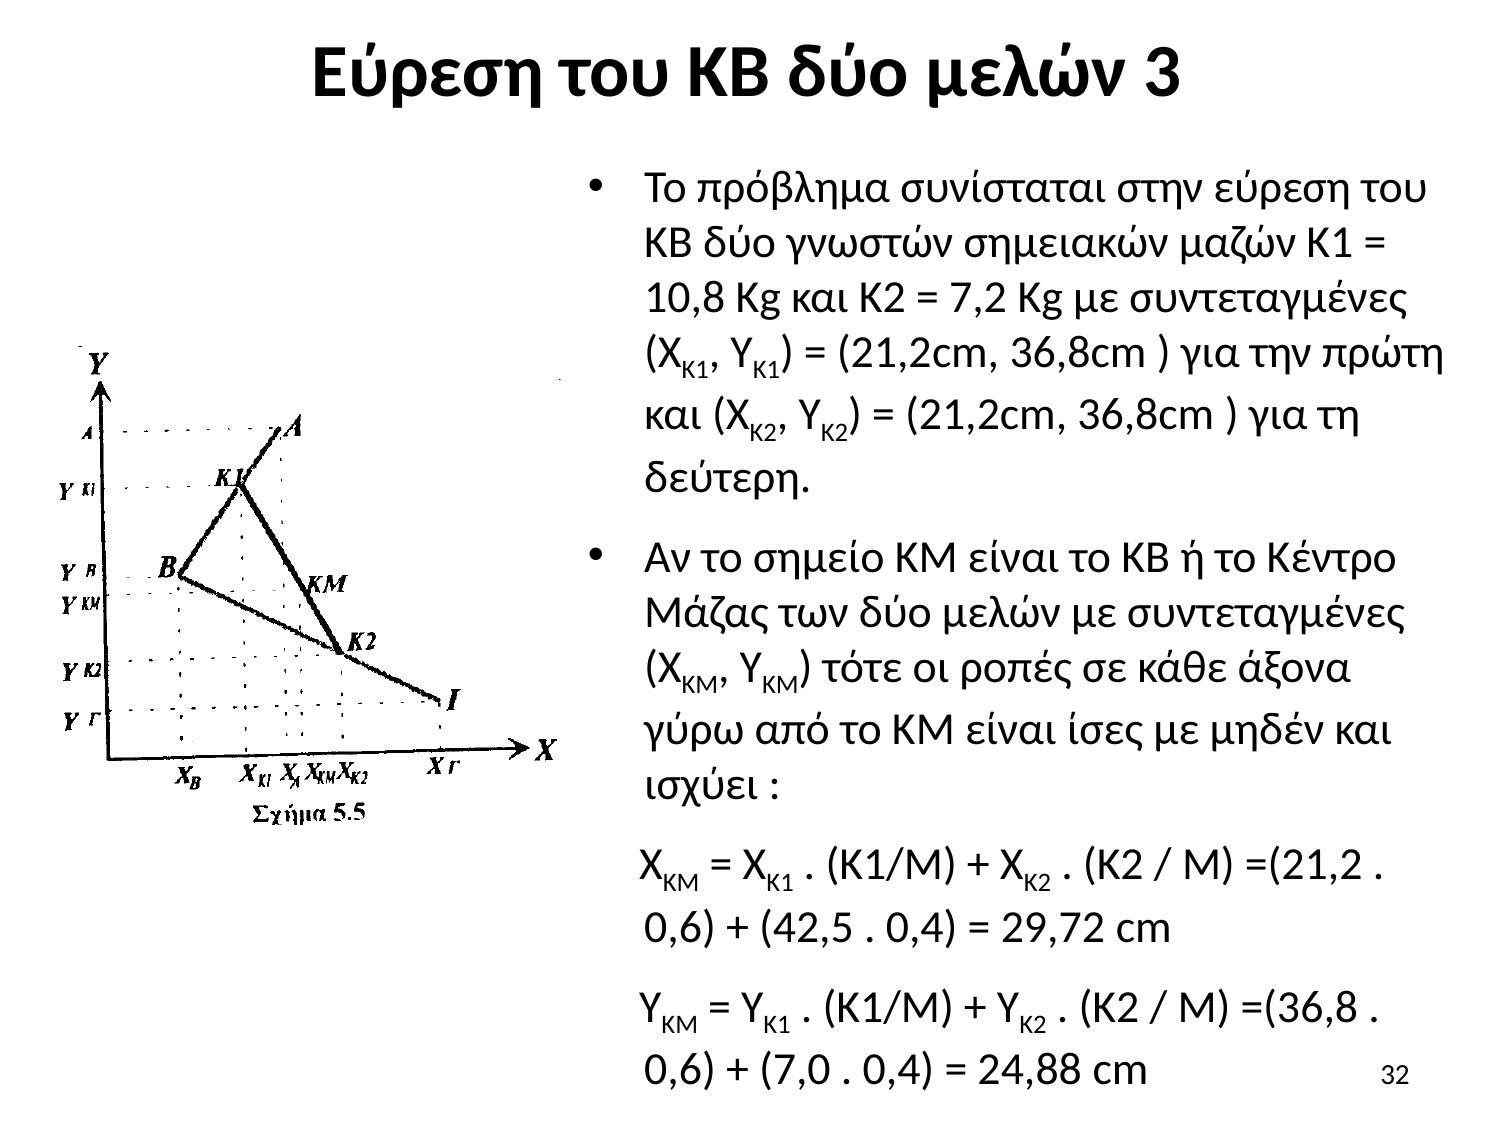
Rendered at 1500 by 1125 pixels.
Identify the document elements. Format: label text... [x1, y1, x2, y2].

list Το πρόβλημα συνίσταται στην εύρεση του ΚΒ δύο γνωστών σημειακών μαζών Κ1 = 10,8 Kg και Κ2 = 7,2 Kg με συντεταγμένες (ΧΚ1, ΥΚ1) = (21,2cm, 36,8cm ) για την πρώτη και (ΧΚ2, ΥΚ2) = (21,2cm, 36,8cm ) για τη δεύτερη. Αν το σημείο ΚΜ είναι το ΚΒ ή το Κέντρο Μάζας των δύο μελών με συντεταγμένες (ΧΚΜ, ΥΚΜ) τότε οι ροπές σε κάθε άξονα γύρω από το ΚΜ είναι ίσες με μηδέν και ισχύει : ΧΚΜ = ΧΚ1 . (Κ1/Μ) + ΧΚ2 . (Κ2 / Μ) =(21,2 . 0,6) + (42,5 . 0,4) = 29,72 cm YΚΜ = YΚ1 . (Κ1/Μ) + YΚ2 . (Κ2 / Μ) =(36,8 . 0,6) + (7,0 . 0,4) = 24,88 cm [572, 149, 1471, 1058]
title Εύρεση του ΚΒ δύο μελών 3 [41, 30, 1453, 102]
picture [52, 346, 562, 825]
slide_number 32 [1074, 1042, 1425, 1103]
